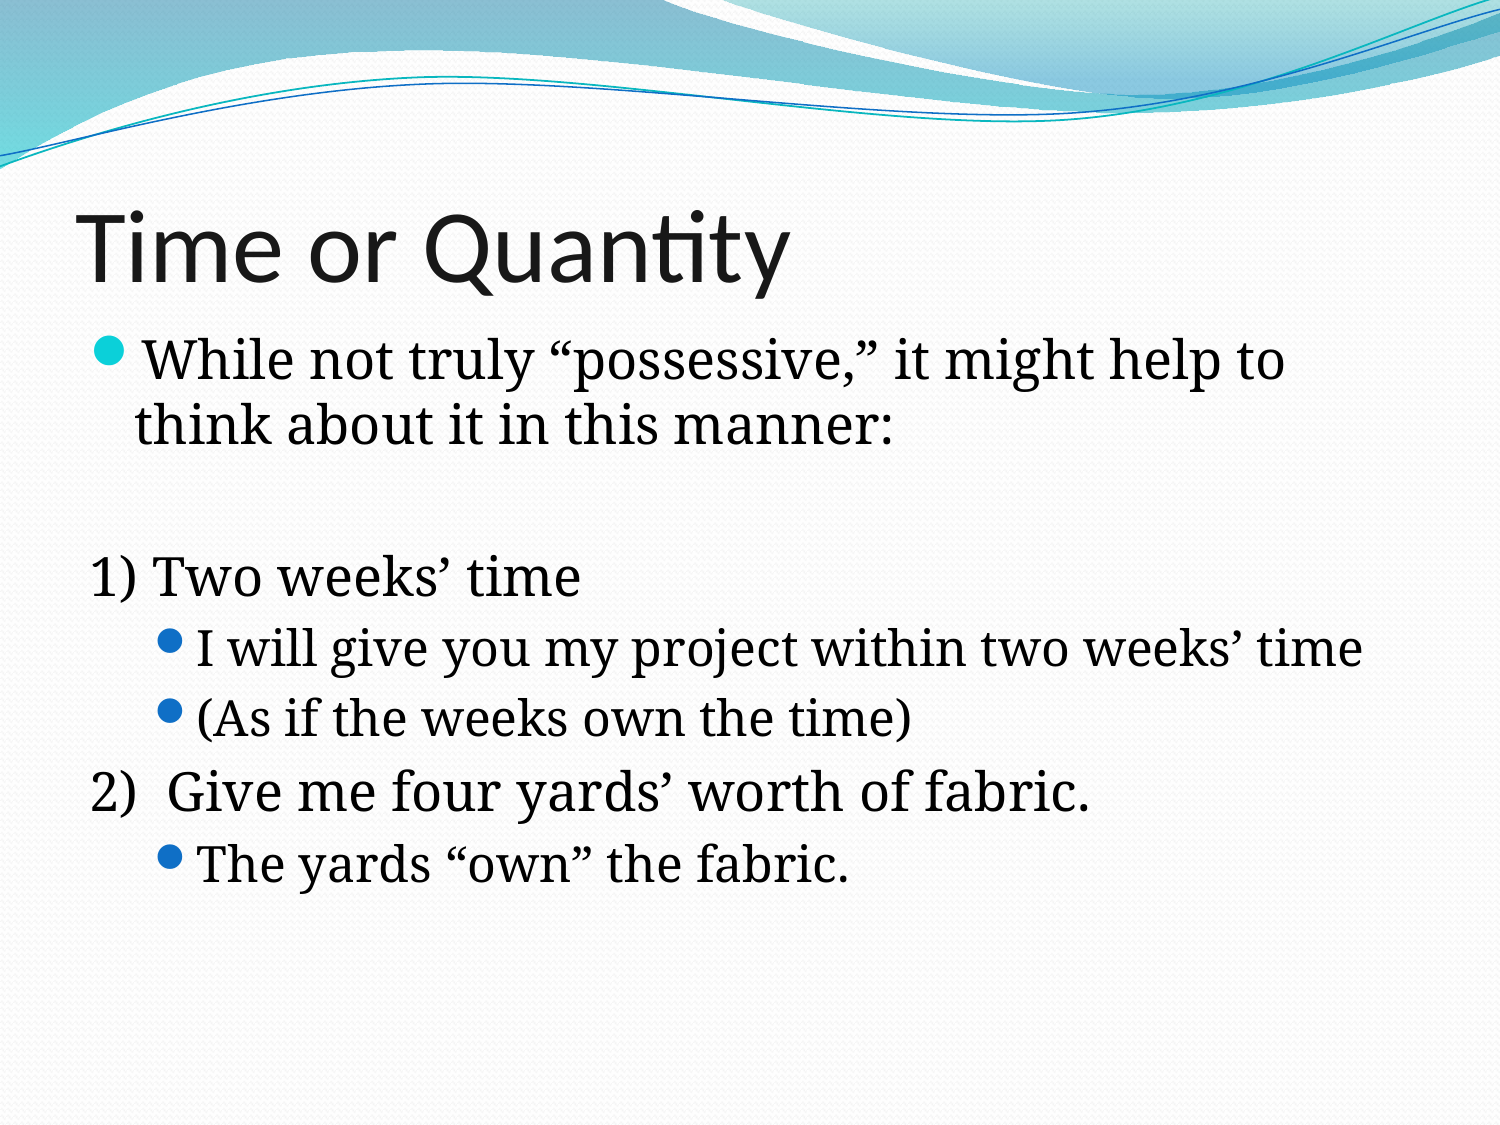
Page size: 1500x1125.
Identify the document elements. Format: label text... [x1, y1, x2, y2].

list While not truly “possessive,” it might help to think about it in this manner: 1) Two weeks’ time I will give you my project within two weeks’ time (As if the weeks own the time) 2) Give me four yards’ worth of fabric. The yards “own” the fabric. [75, 317, 1425, 1038]
title Time or Quantity [75, 115, 1425, 303]
